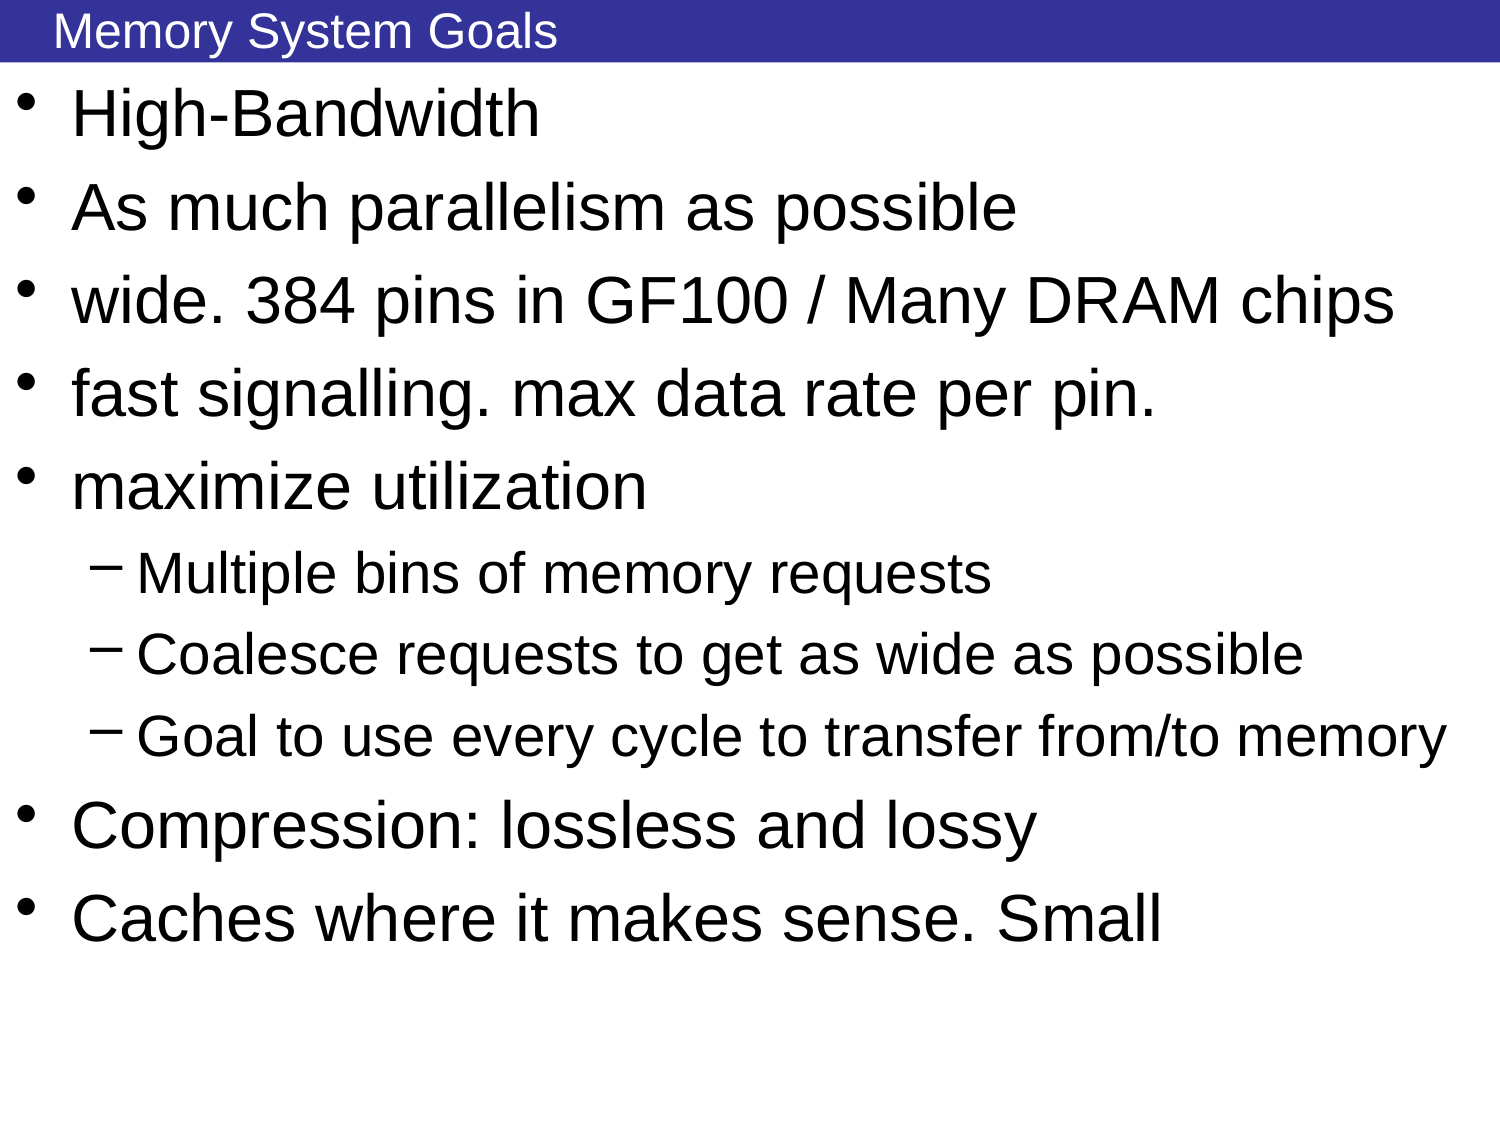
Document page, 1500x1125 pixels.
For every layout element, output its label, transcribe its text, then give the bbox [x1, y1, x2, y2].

title Memory System Goals [37, 7, 1426, 51]
list High-Bandwidth As much parallelism as possible wide. 384 pins in GF100 / Many DRAM chips fast signalling. max data rate per pin. maximize utilization Multiple bins of memory requests Coalesce requests to get as wide as possible Goal to use every cycle to transfer from/to memory Compression: lossless and lossy Caches where it makes sense. Small [0, 62, 1500, 1125]
